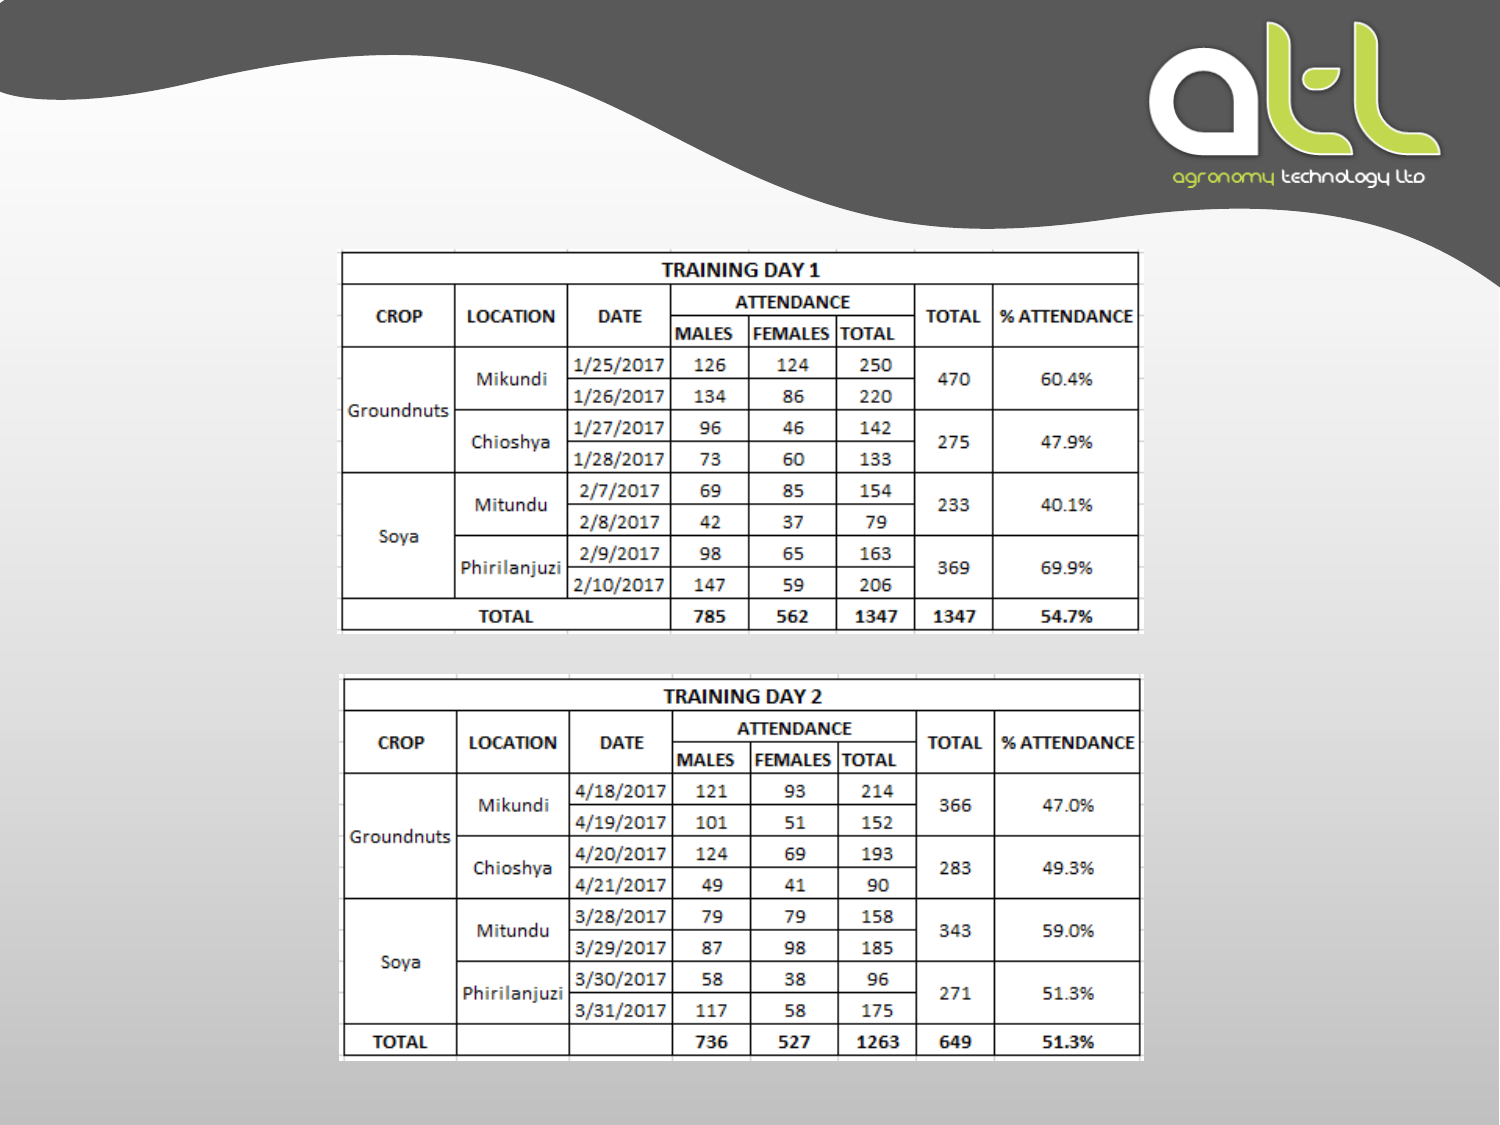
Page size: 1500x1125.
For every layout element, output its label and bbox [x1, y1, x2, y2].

picture [1137, 12, 1451, 188]
picture [337, 249, 1145, 634]
picture [339, 674, 1145, 1061]
